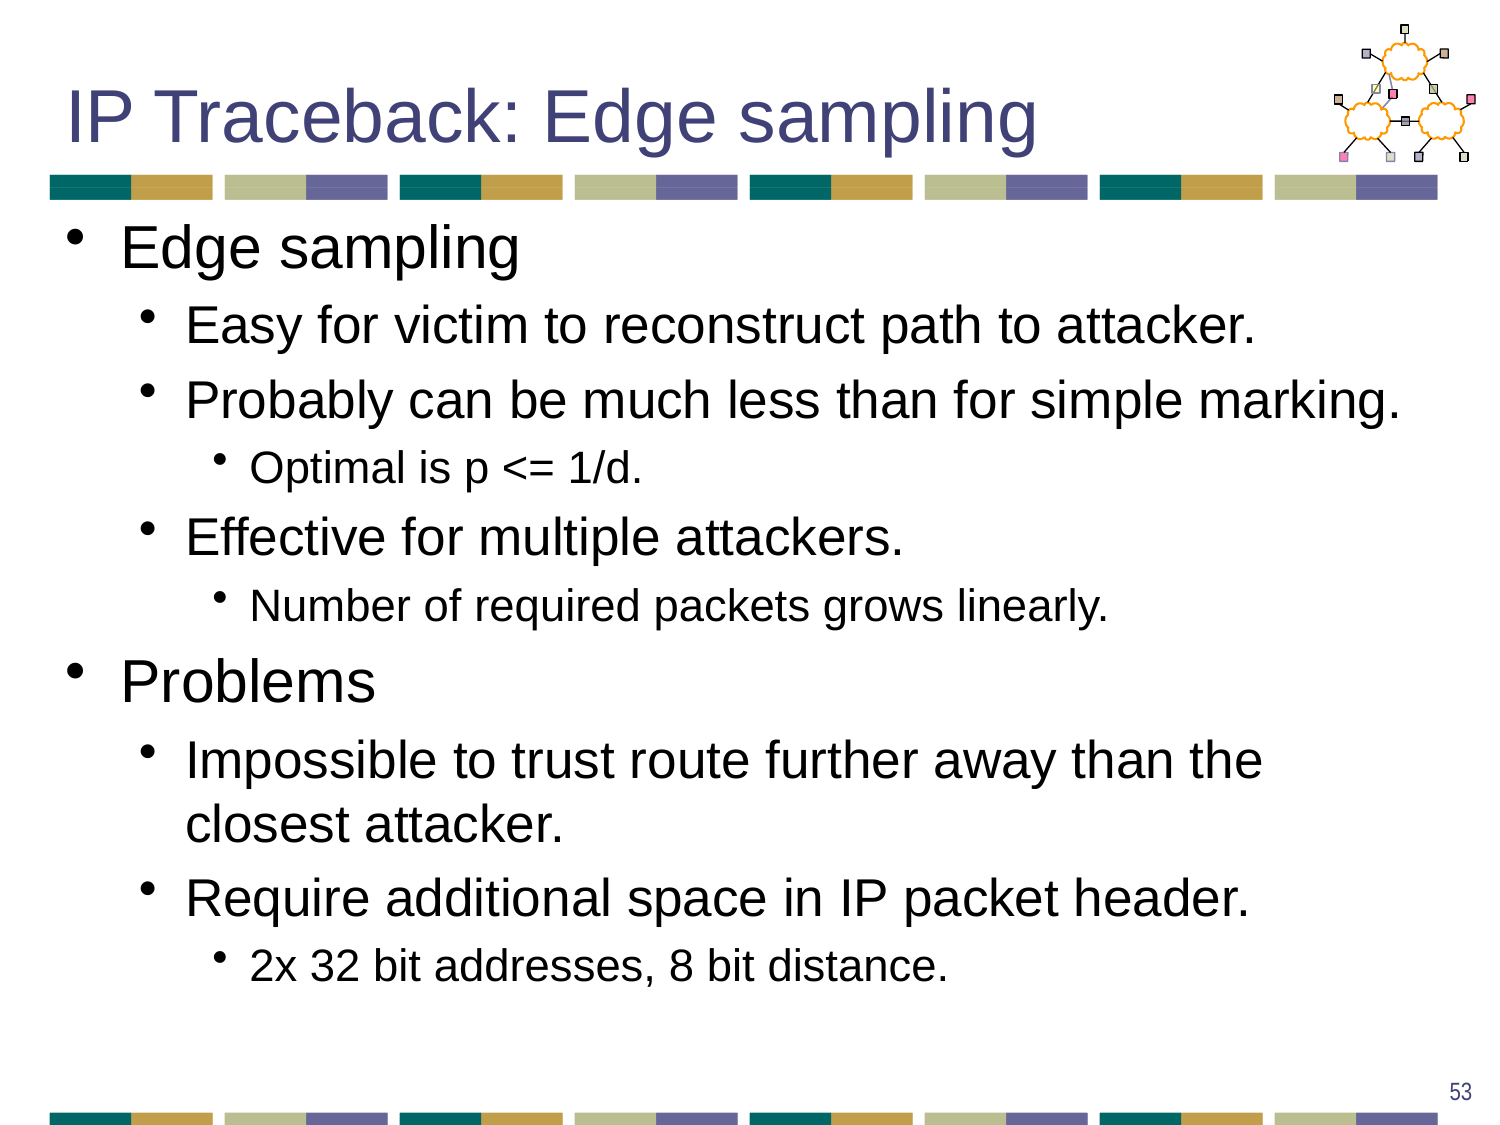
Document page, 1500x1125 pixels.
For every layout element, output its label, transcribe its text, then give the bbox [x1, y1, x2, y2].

list Edge sampling Easy for victim to reconstruct path to attacker. Probably can be much less than for simple marking. Optimal is p <= 1/d. Effective for multiple attackers. Number of required packets grows linearly. Problems Impossible to trust route further away than the closest attacker. Require additional space in IP packet header. 2x 32 bit addresses, 8 bit distance. [50, 200, 1438, 1000]
slide_number 53 [1174, 1037, 1488, 1113]
title IP Traceback: Edge sampling [50, 62, 1388, 163]
